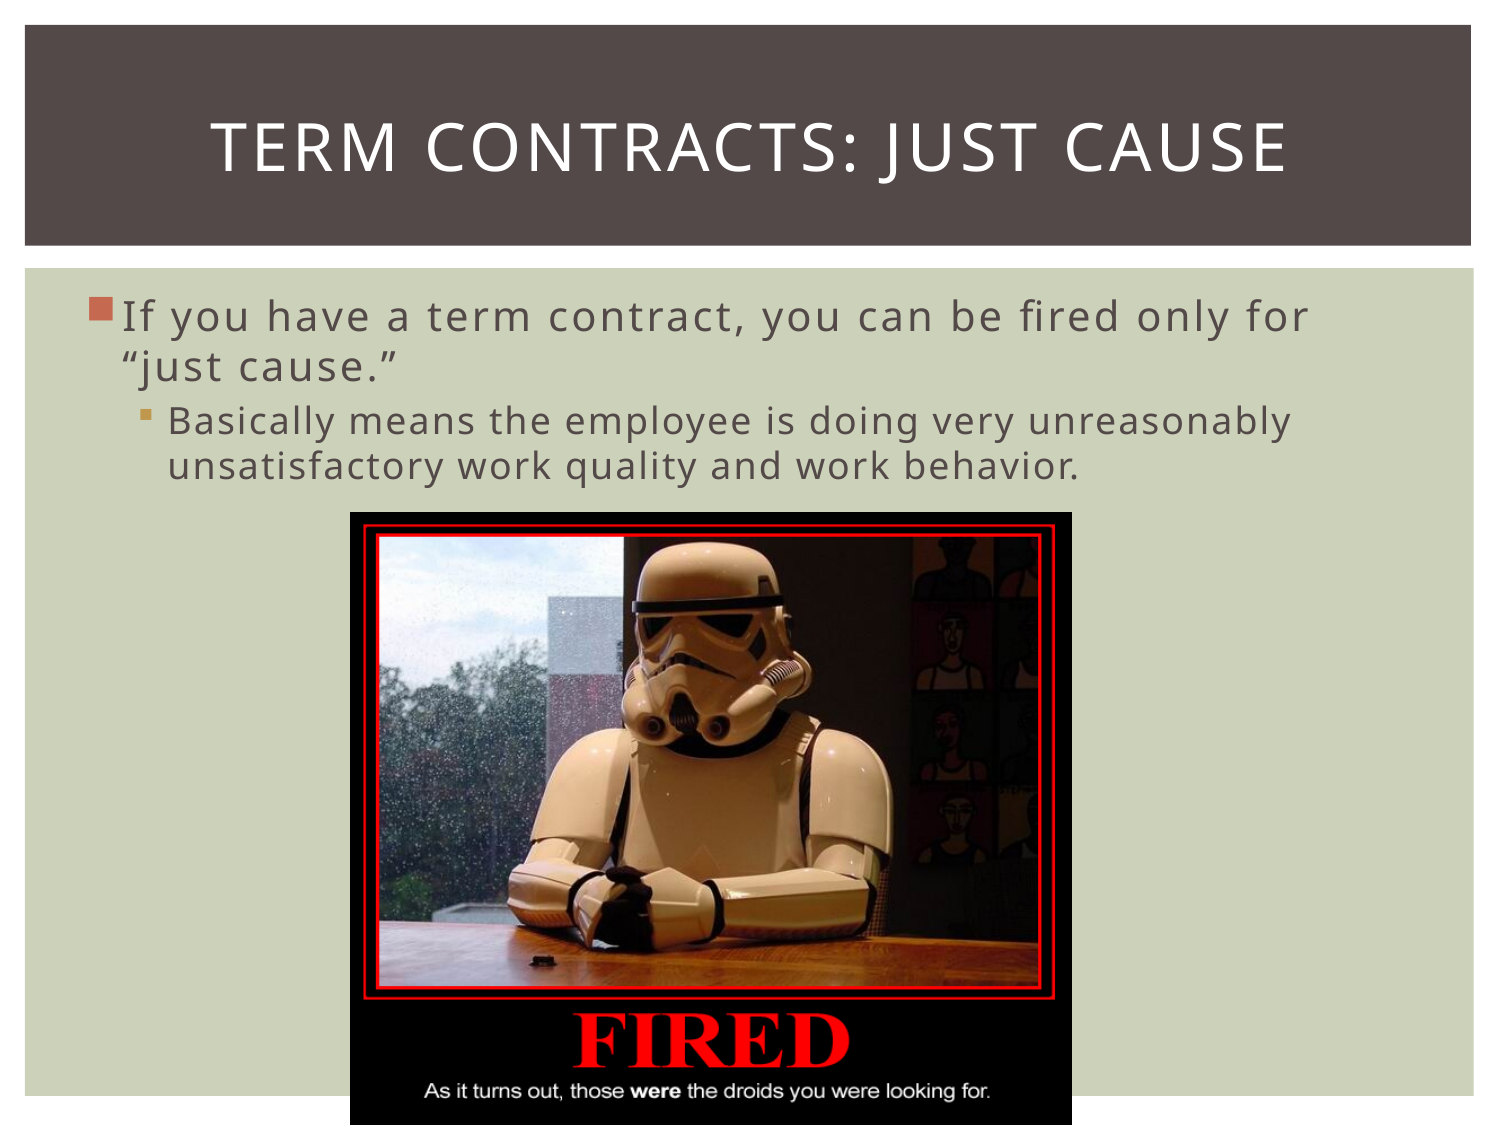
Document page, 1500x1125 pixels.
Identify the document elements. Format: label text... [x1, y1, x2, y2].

picture [349, 512, 1073, 1125]
list If you have a term contract, you can be fired only for “just cause.” Basically means the employee is doing very unreasonably unsatisfactory work quality and work behavior. [62, 281, 1442, 1005]
title Term contracts: just cause [62, 58, 1438, 232]
